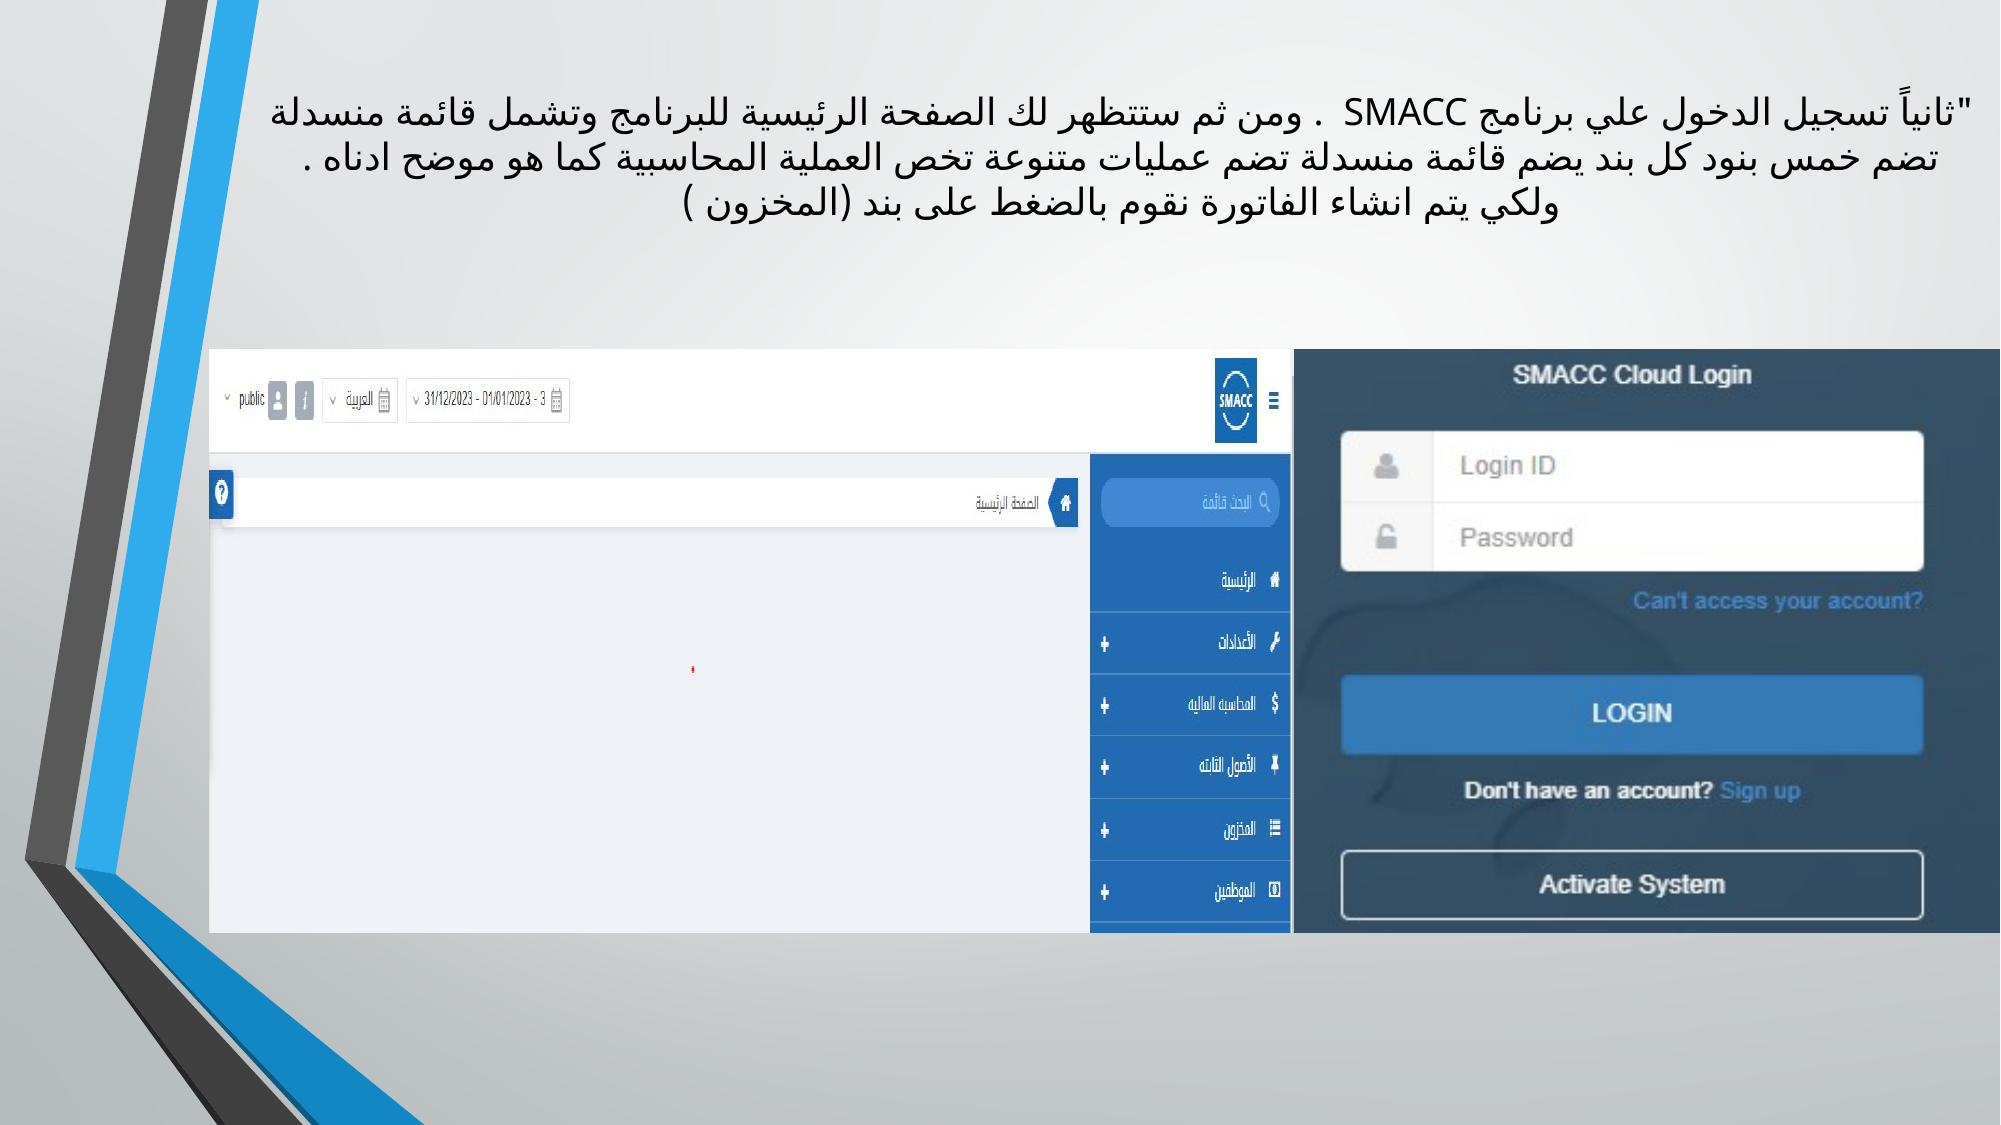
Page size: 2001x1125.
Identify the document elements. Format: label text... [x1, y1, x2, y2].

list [208, 348, 1293, 933]
picture [1293, 348, 2000, 933]
title "ثانياً تسجيل الدخول علي برنامج SMACC . ومن ثم ستتظهر لك الصفحة الرئيسية للبرنامج وتشمل قائمة منسدلة تضم خمس بنود كل بند يضم قائمة منسدلة تضم عمليات متنوعة تخص العملية المحاسبية كما هو موضح ادناه . ولكي يتم انشاء الفاتورة نقوم بالضغط على بند (المخزون ) [243, 0, 2000, 311]
